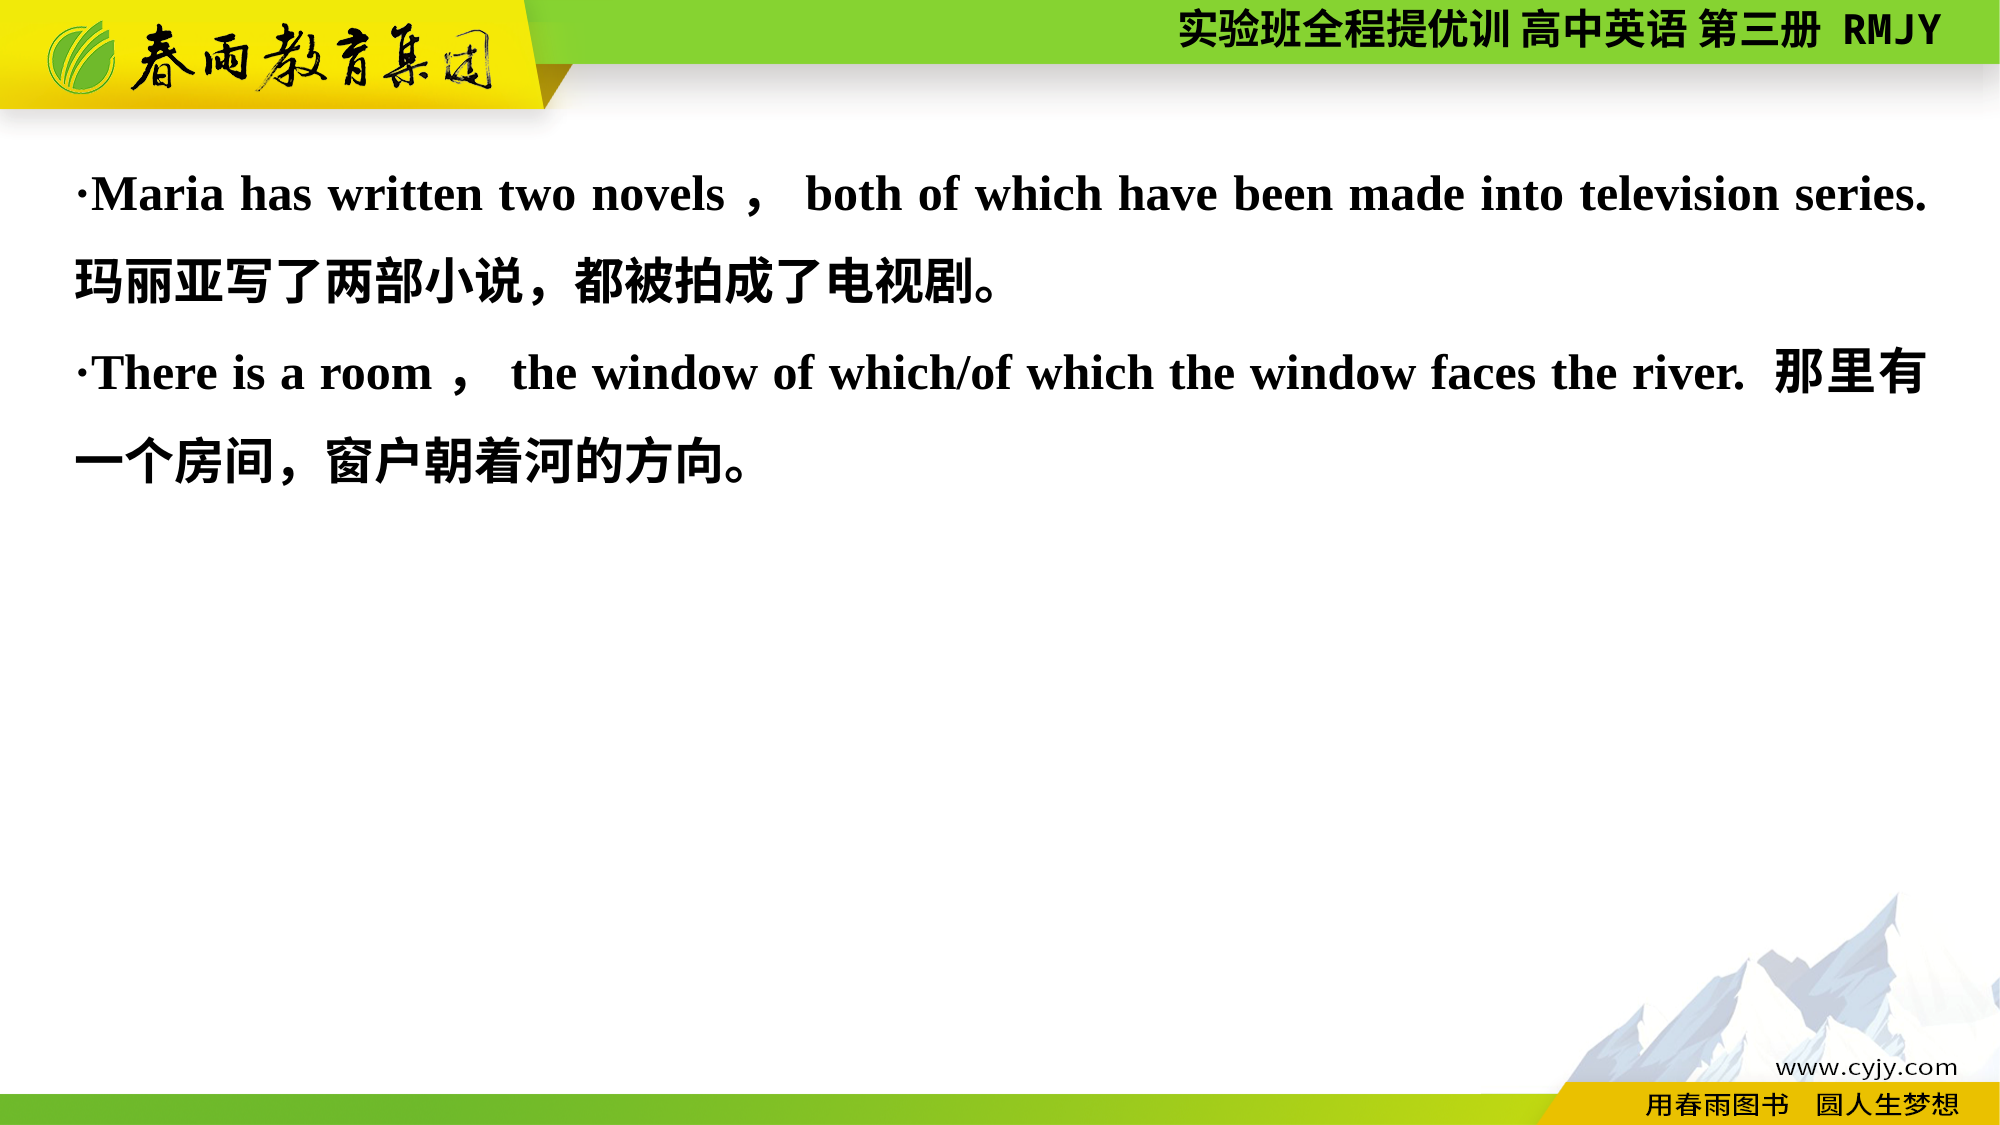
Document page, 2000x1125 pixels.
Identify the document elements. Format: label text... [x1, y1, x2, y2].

picture [0, 0, 2000, 1125]
list ·Maria has written two novels，both of which have been made into television series. 玛丽亚写了两部小说，都被拍成了电视剧。 ·There is a room，the window of which/of which the window faces the river. 那里有一个房间，窗户朝着河的方向。 [59, 122, 1944, 490]
